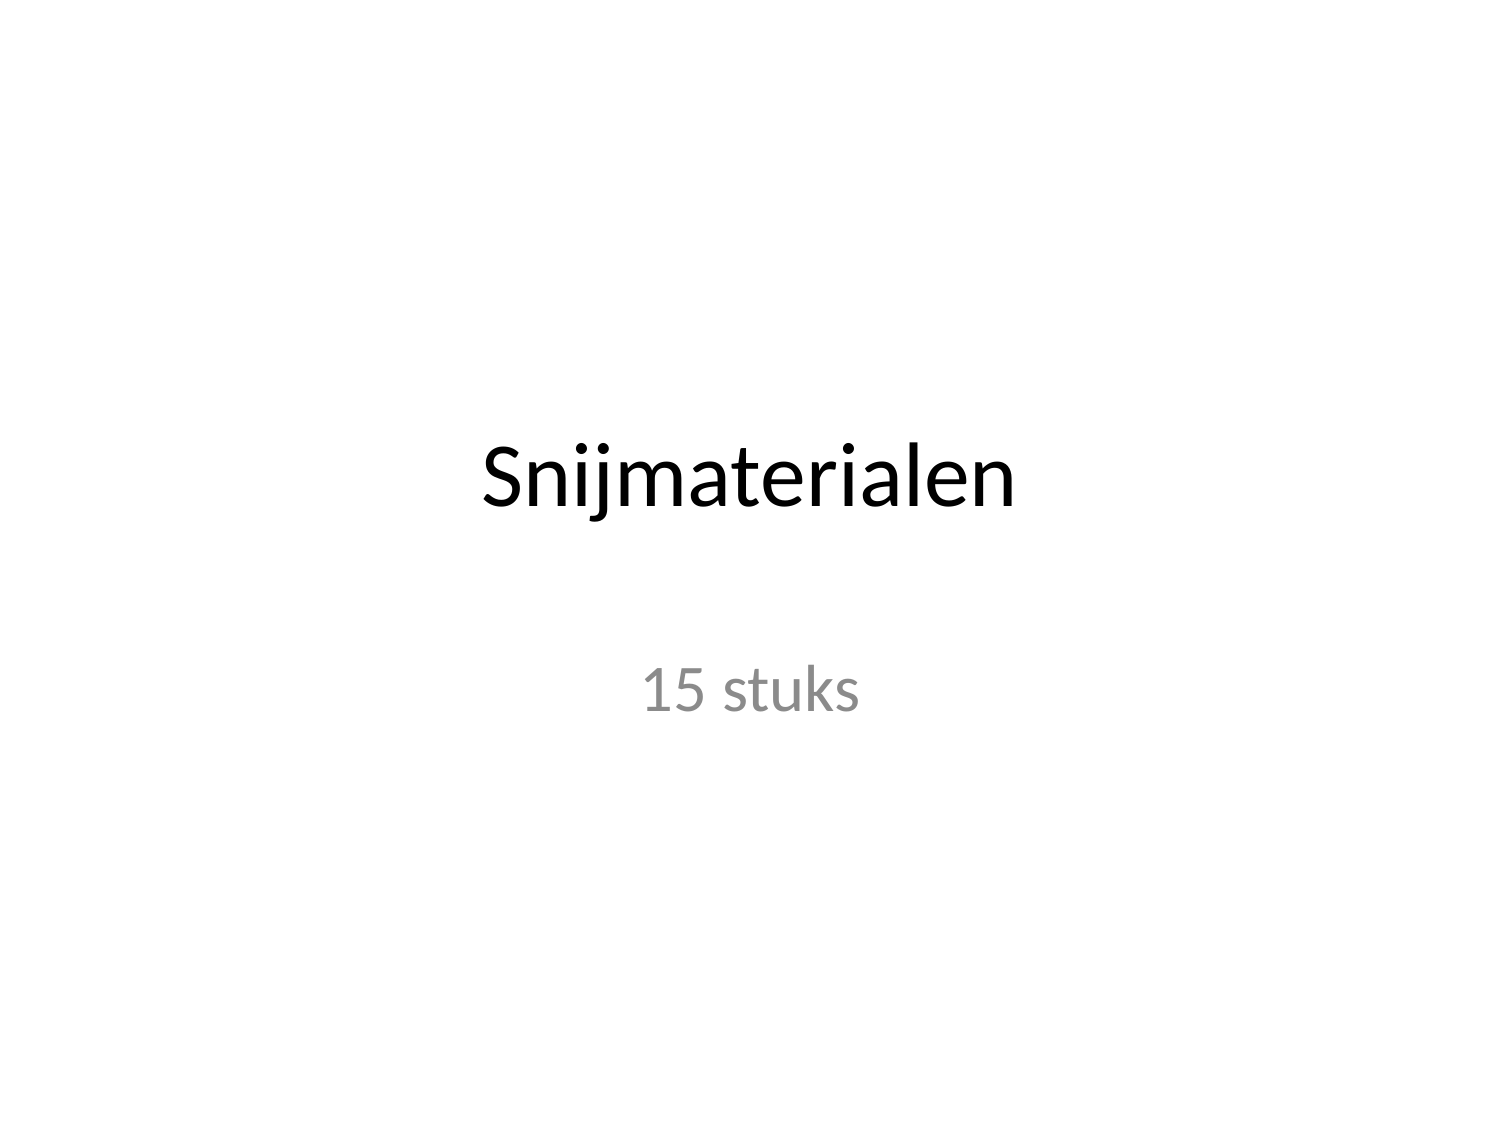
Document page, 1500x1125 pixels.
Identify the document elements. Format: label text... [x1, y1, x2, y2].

title Snijmaterialen [112, 349, 1388, 591]
subtitle 15 stuks [225, 637, 1275, 925]
